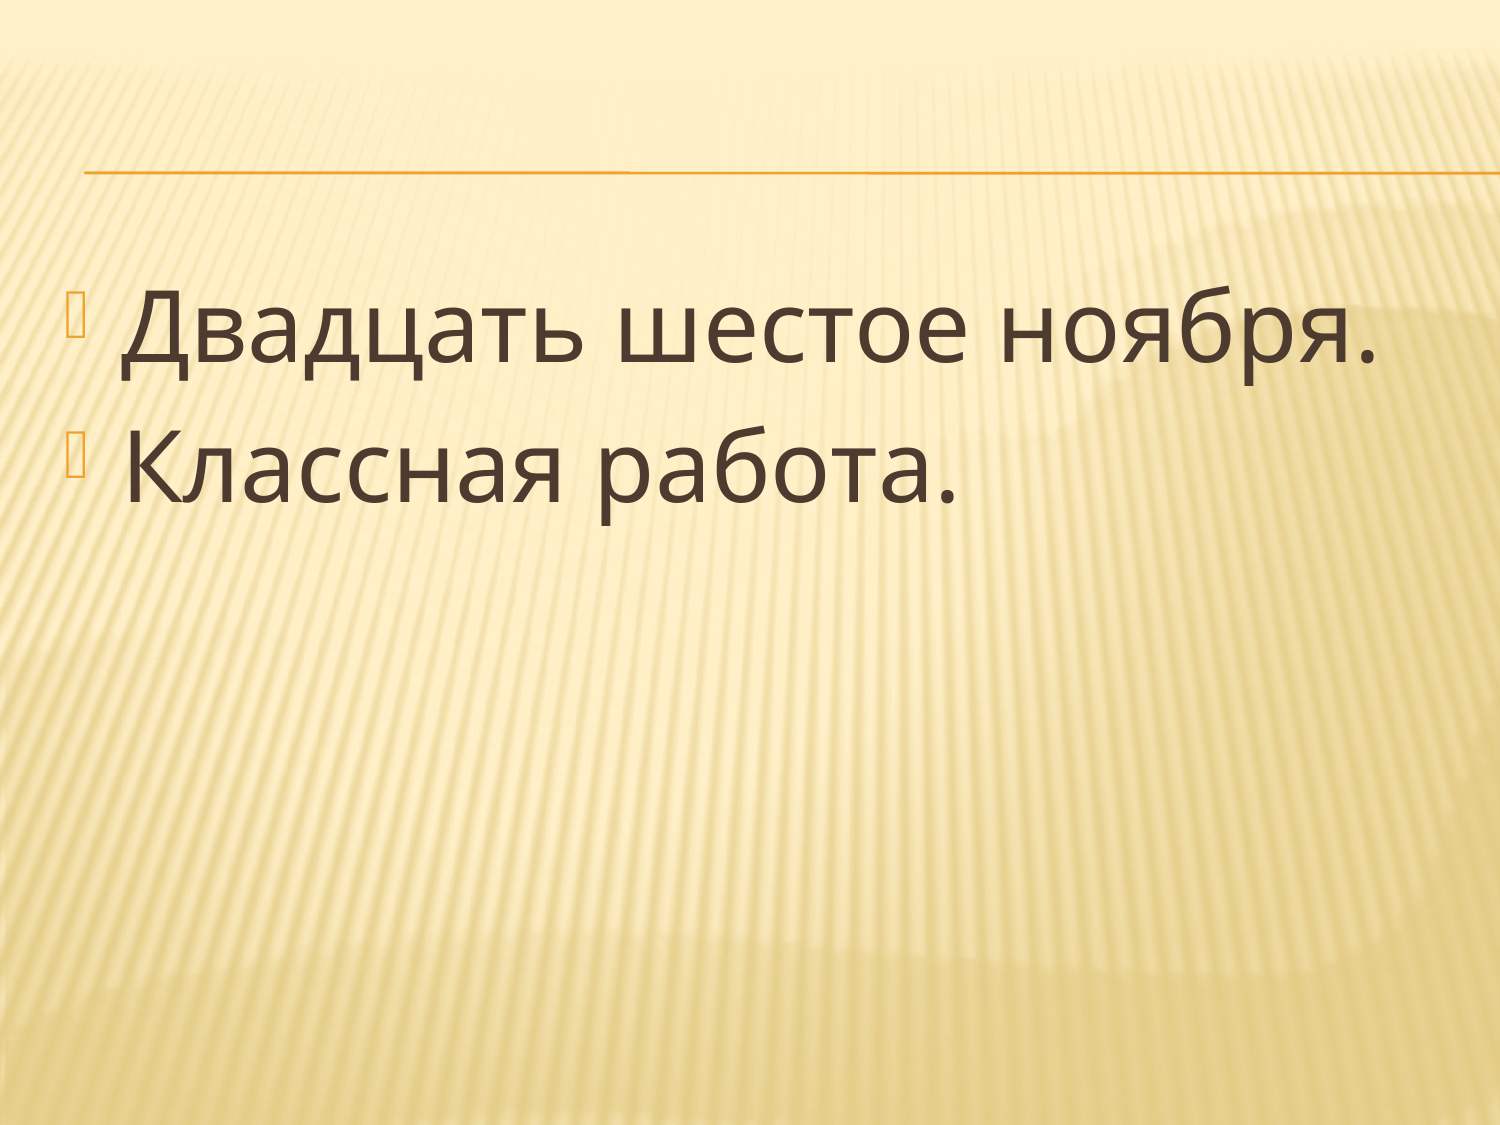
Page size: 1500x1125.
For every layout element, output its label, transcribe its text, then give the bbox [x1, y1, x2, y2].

list Двадцать шестое ноября. Классная работа. [50, 254, 1475, 998]
